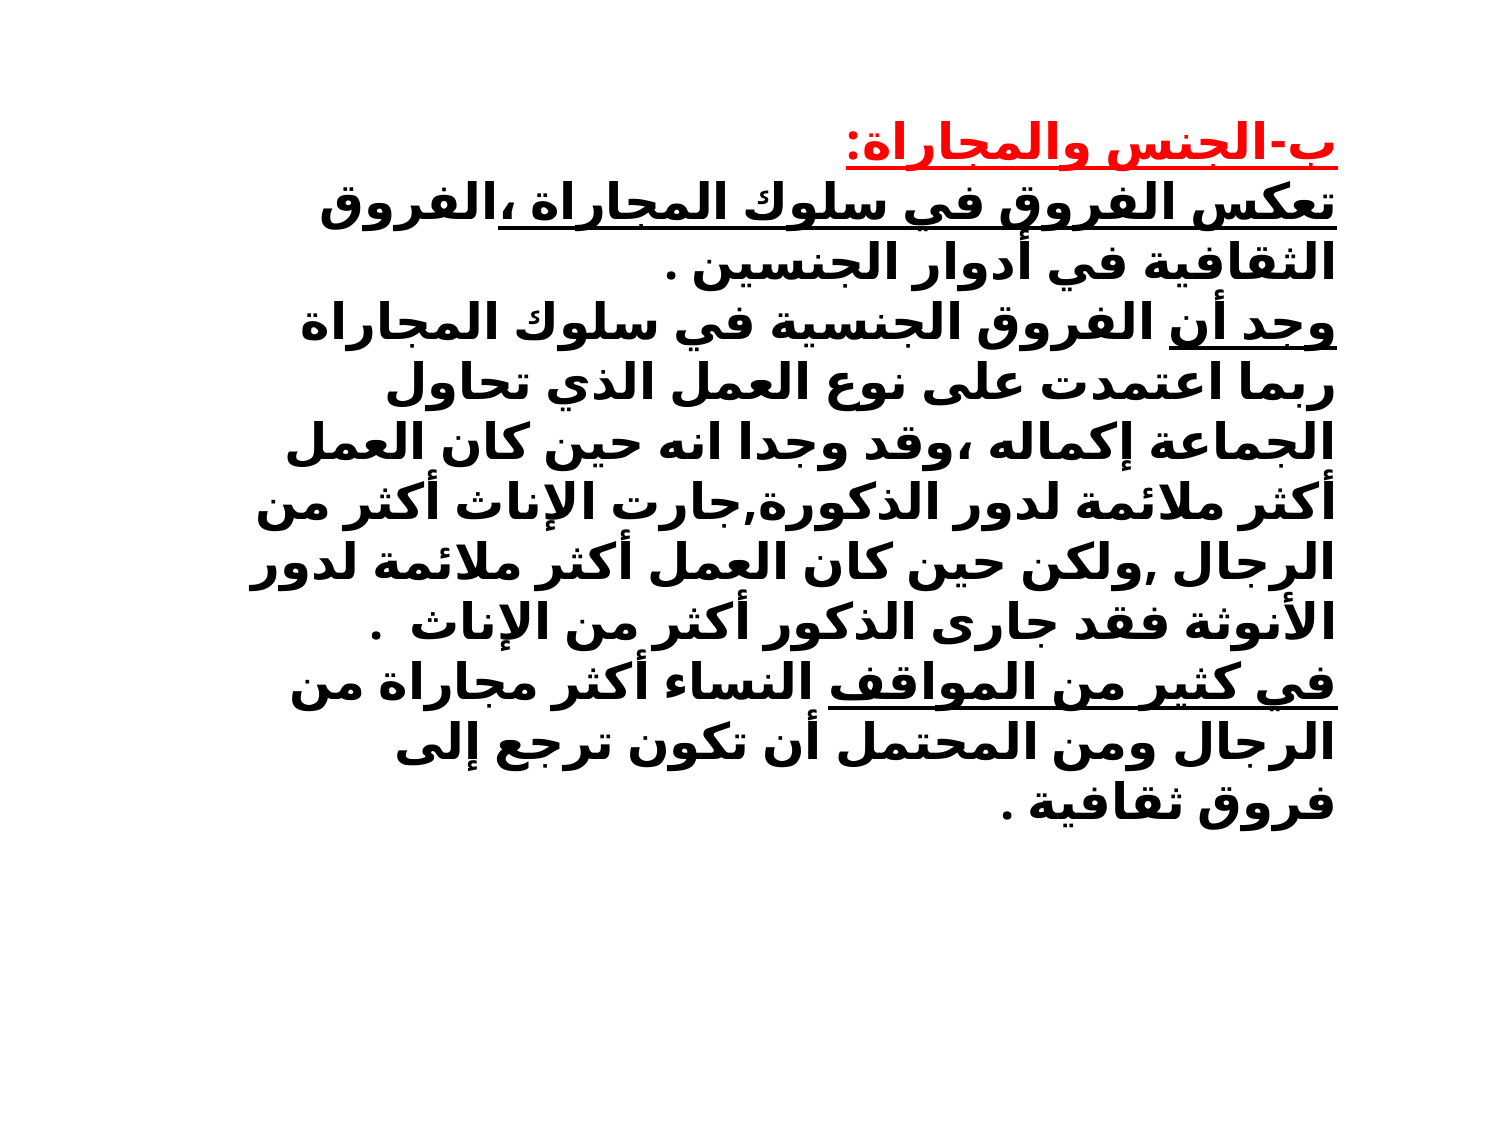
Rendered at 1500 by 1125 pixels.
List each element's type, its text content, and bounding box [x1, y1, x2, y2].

text_box ب-الجنس والمجاراة: تعكس الفروق في سلوك المجاراة ،الفروق الثقافية في أدوار الجنسين . وجد أن الفروق الجنسية في سلوك المجاراة ربما اعتمدت على نوع العمل الذي تحاول الجماعة إكماله ،وقد وجدا انه حين كان العمل أكثر ملائمة لدور الذكورة,جارت الإناث أكثر من الرجال ,ولكن حين كان العمل أكثر ملائمة لدور الأنوثة فقد جارى الذكور أكثر من الإناث . في كثير من المواقف النساء أكثر مجاراة من الرجال ومن المحتمل أن تكون ترجع إلى فروق ثقافية . [230, 101, 1353, 837]
